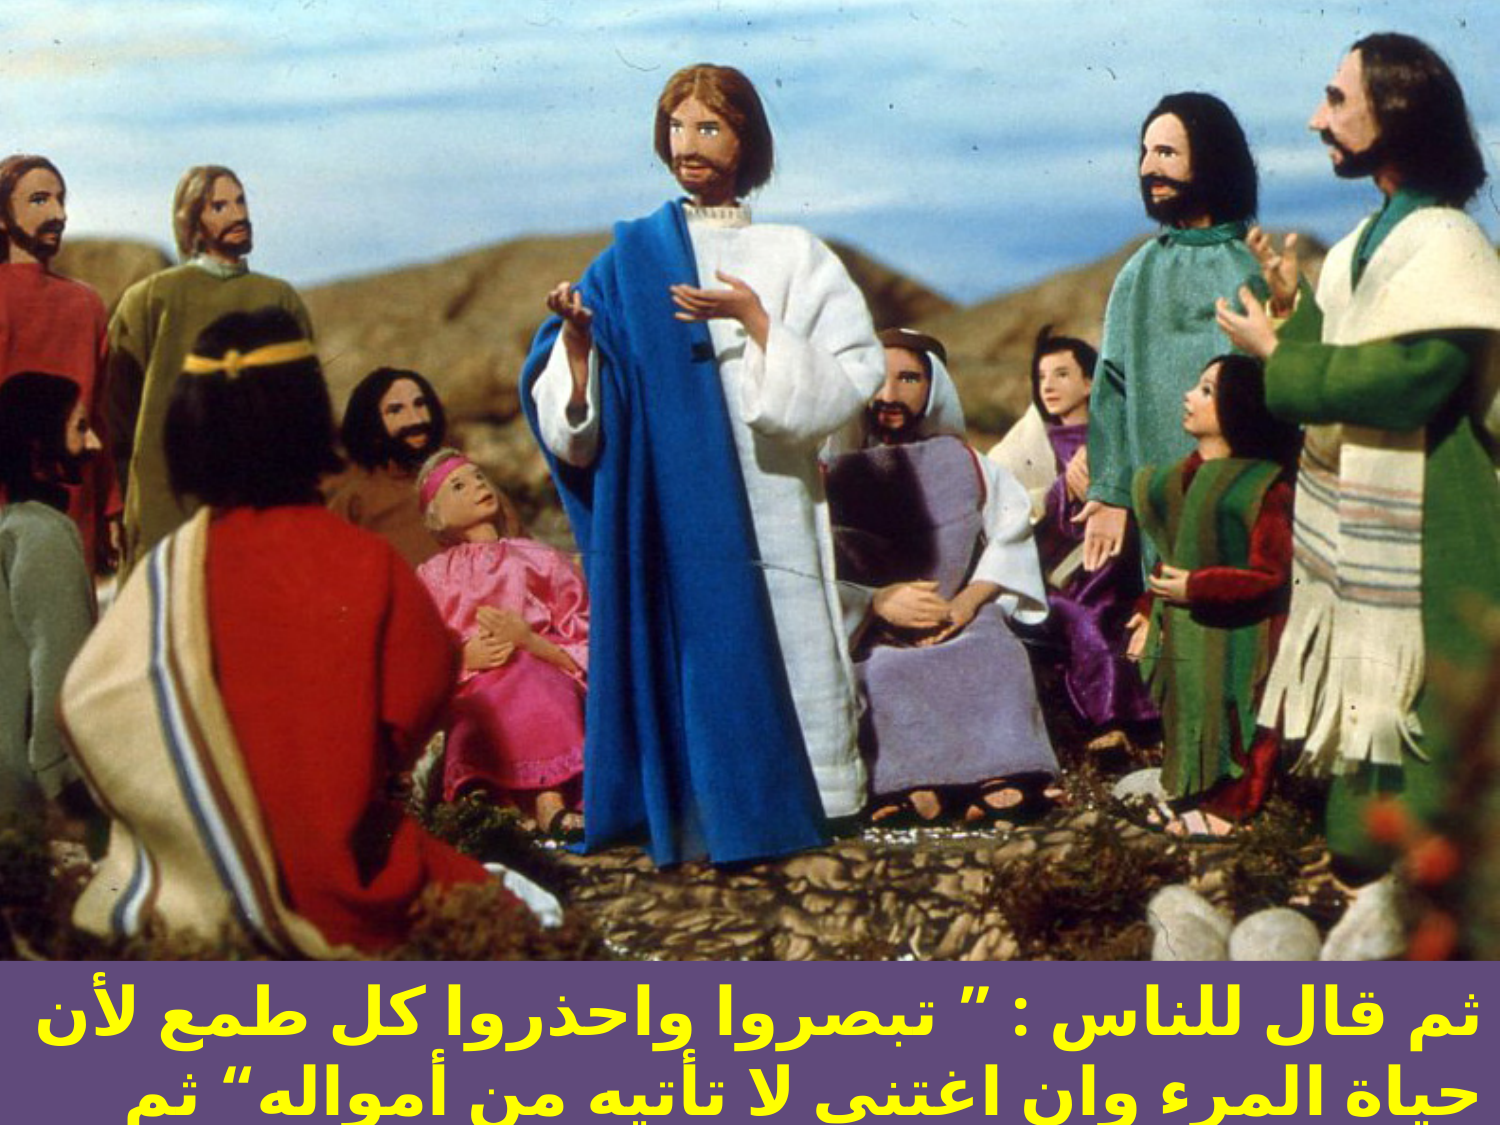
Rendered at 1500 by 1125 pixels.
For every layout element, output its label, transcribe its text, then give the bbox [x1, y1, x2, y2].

picture [0, 0, 1500, 973]
text_box ثم قال للناس : ” تبصروا واحذروا كل طمع لأن حياة المرء وان اغتنى لا تأتيه من أمواله“ ثم ضرب لهم مثلا قال: [0, 979, 1500, 1125]
